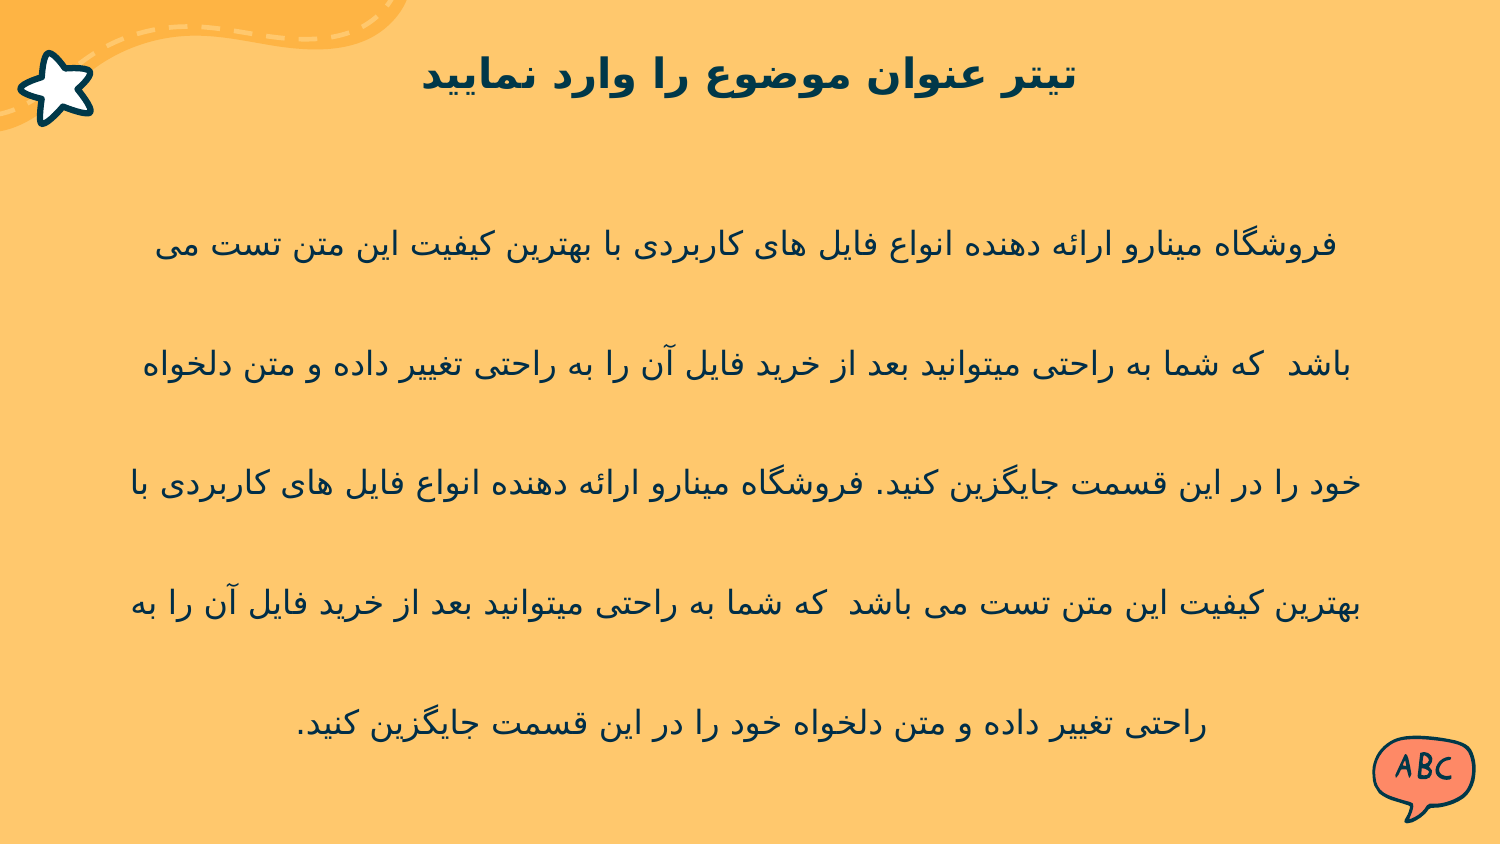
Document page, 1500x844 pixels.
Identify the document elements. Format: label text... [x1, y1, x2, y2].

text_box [1371, 735, 1477, 824]
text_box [37, 99, 41, 116]
text_box [20, 53, 91, 124]
text_box تیتر عنوان موضوع را وارد نمایید [389, 39, 1111, 104]
text_box فروشگاه مینارو ارائه دهنده انواع فایل های کاربردی با بهترین کیفیت این متن تست می باشد که شما به راحتی میتوانید بعد از خرید فایل آن را به راحتی تغییر داده و متن دلخواه خود را در این قسمت جایگزین کنید. فروشگاه مینارو ارائه دهنده انواع فایل های کاربردی با بهترین کیفیت این متن تست می باشد که شما به راحتی میتوانید بعد از خرید فایل آن را به راحتی تغییر داده و متن دلخواه خود را در این قسمت جایگزین کنید. [108, 134, 1386, 749]
text_box تیتر عنوان را بنویسید فروشگاه مینارو ارائه دهنده انواع فایل های کاربردی با بهترین کیفیت [37, 72, 93, 126]
